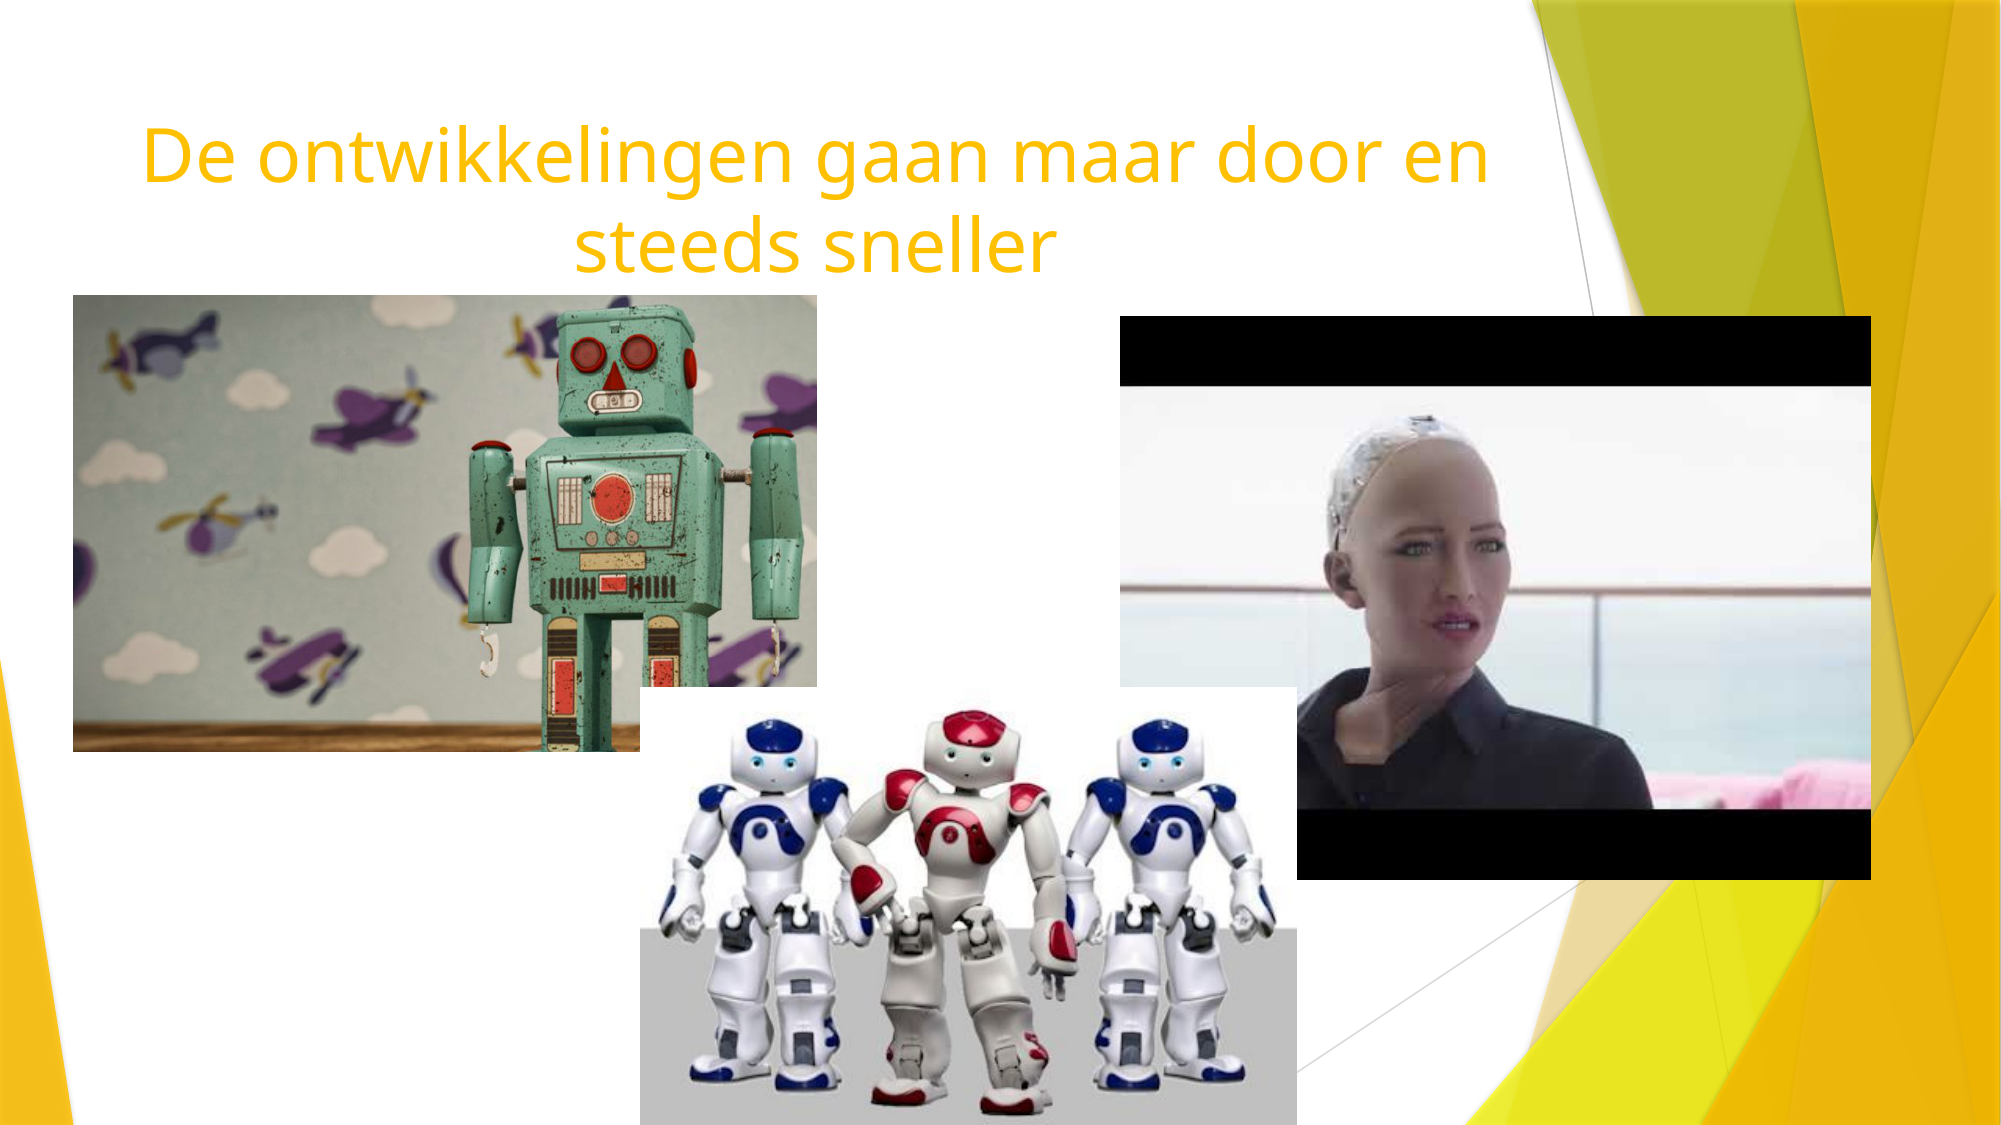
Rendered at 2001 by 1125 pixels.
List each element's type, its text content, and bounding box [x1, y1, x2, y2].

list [1119, 316, 1871, 880]
title De ontwikkelingen gaan maar door en steeds sneller [111, 99, 1522, 317]
picture [73, 295, 1297, 1125]
